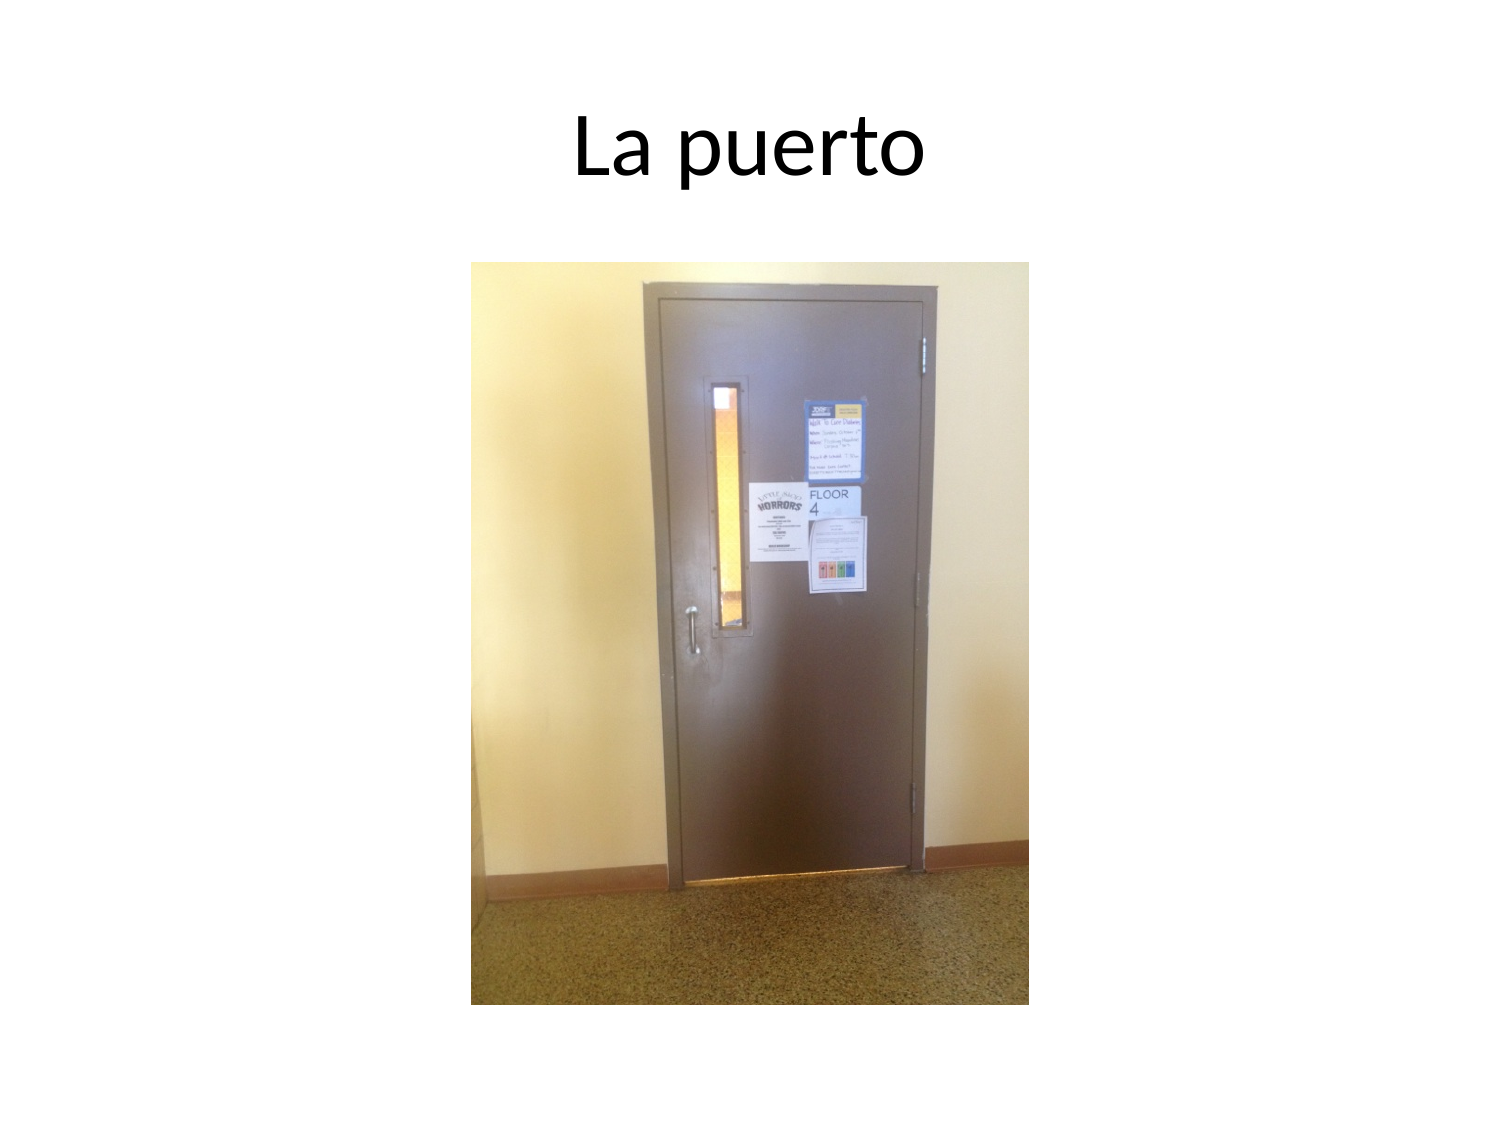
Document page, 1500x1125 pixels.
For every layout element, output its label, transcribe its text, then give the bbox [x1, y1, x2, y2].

title La puerto [75, 45, 1425, 233]
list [74, 262, 1426, 1006]
